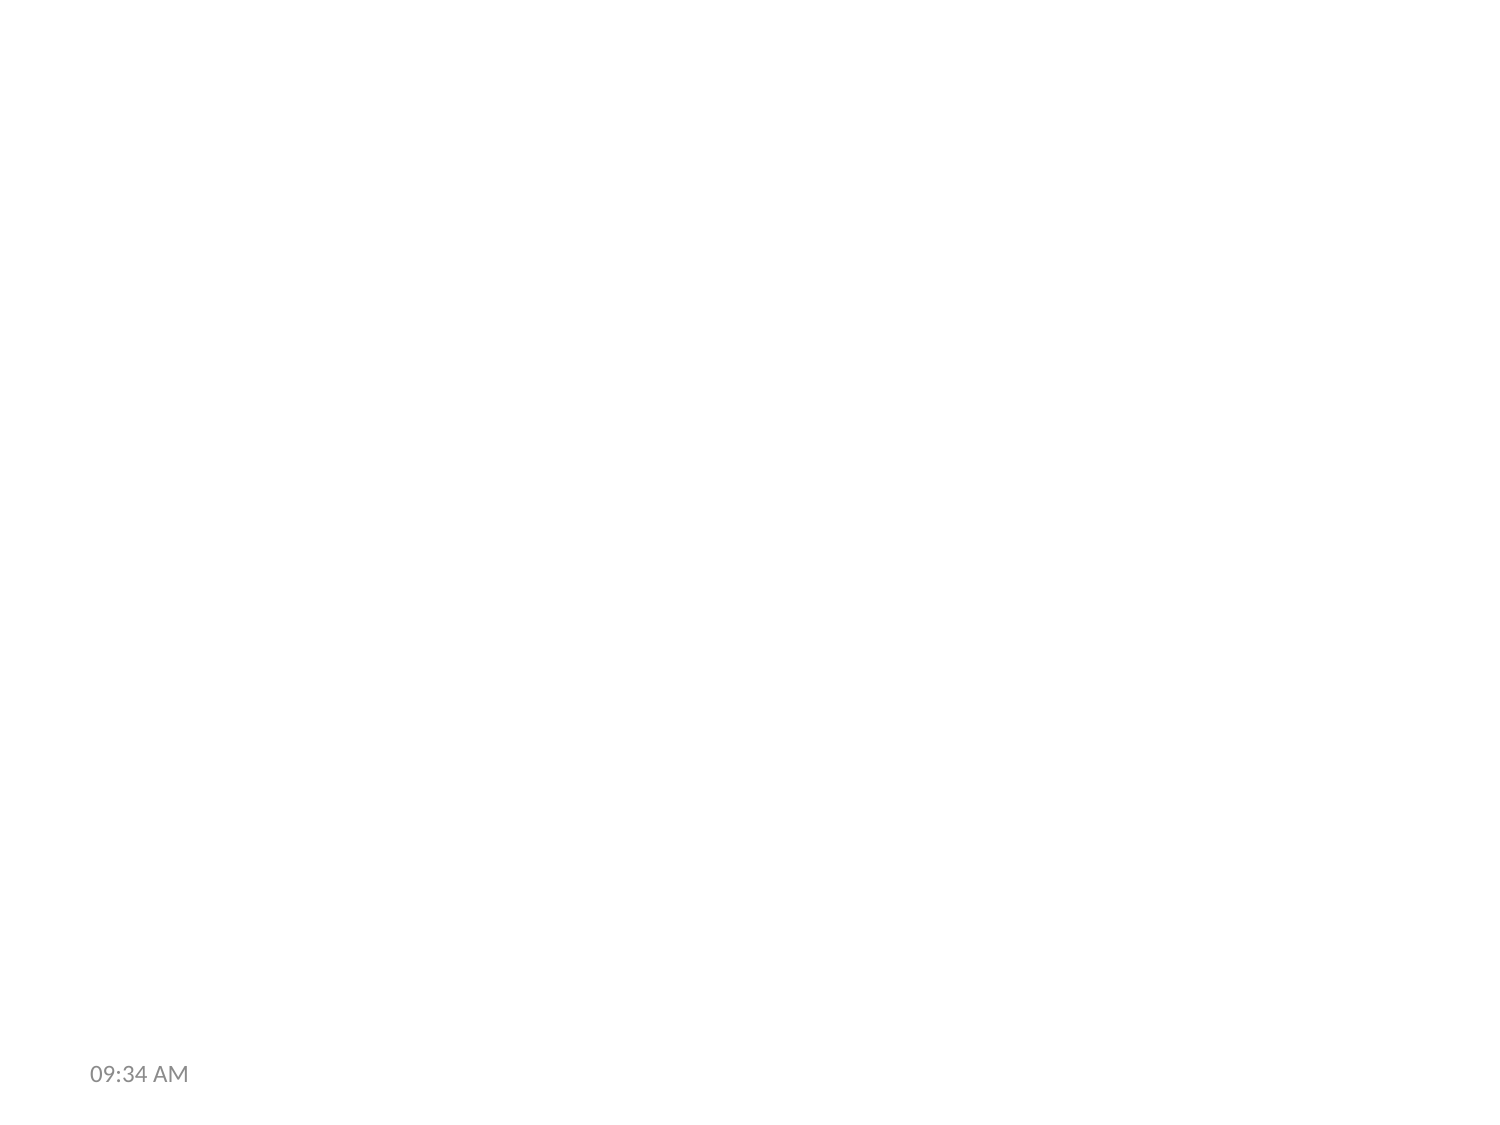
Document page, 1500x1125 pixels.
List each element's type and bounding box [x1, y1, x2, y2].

slide_number [75, 1042, 425, 1103]
